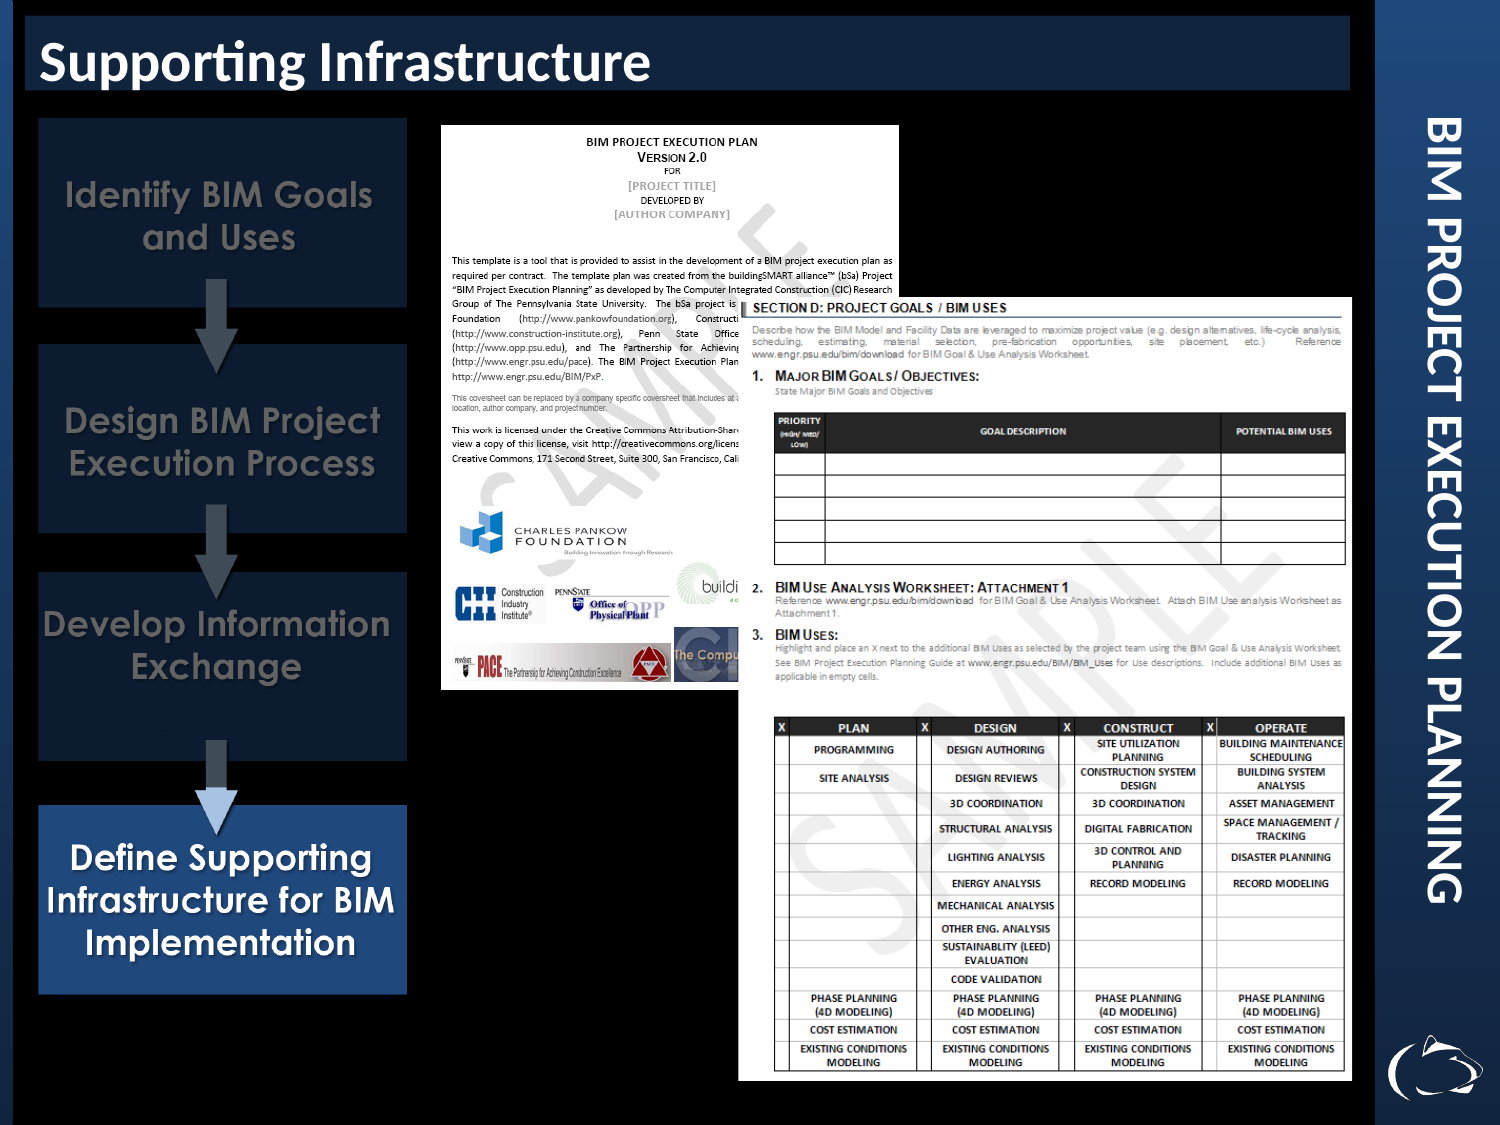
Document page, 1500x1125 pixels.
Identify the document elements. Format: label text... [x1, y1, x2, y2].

picture [441, 124, 1353, 1081]
picture [1374, 1026, 1500, 1113]
text_box [26, 100, 445, 791]
picture [38, 112, 413, 1012]
text_box Supporting Infrastructure [24, 15, 1350, 91]
